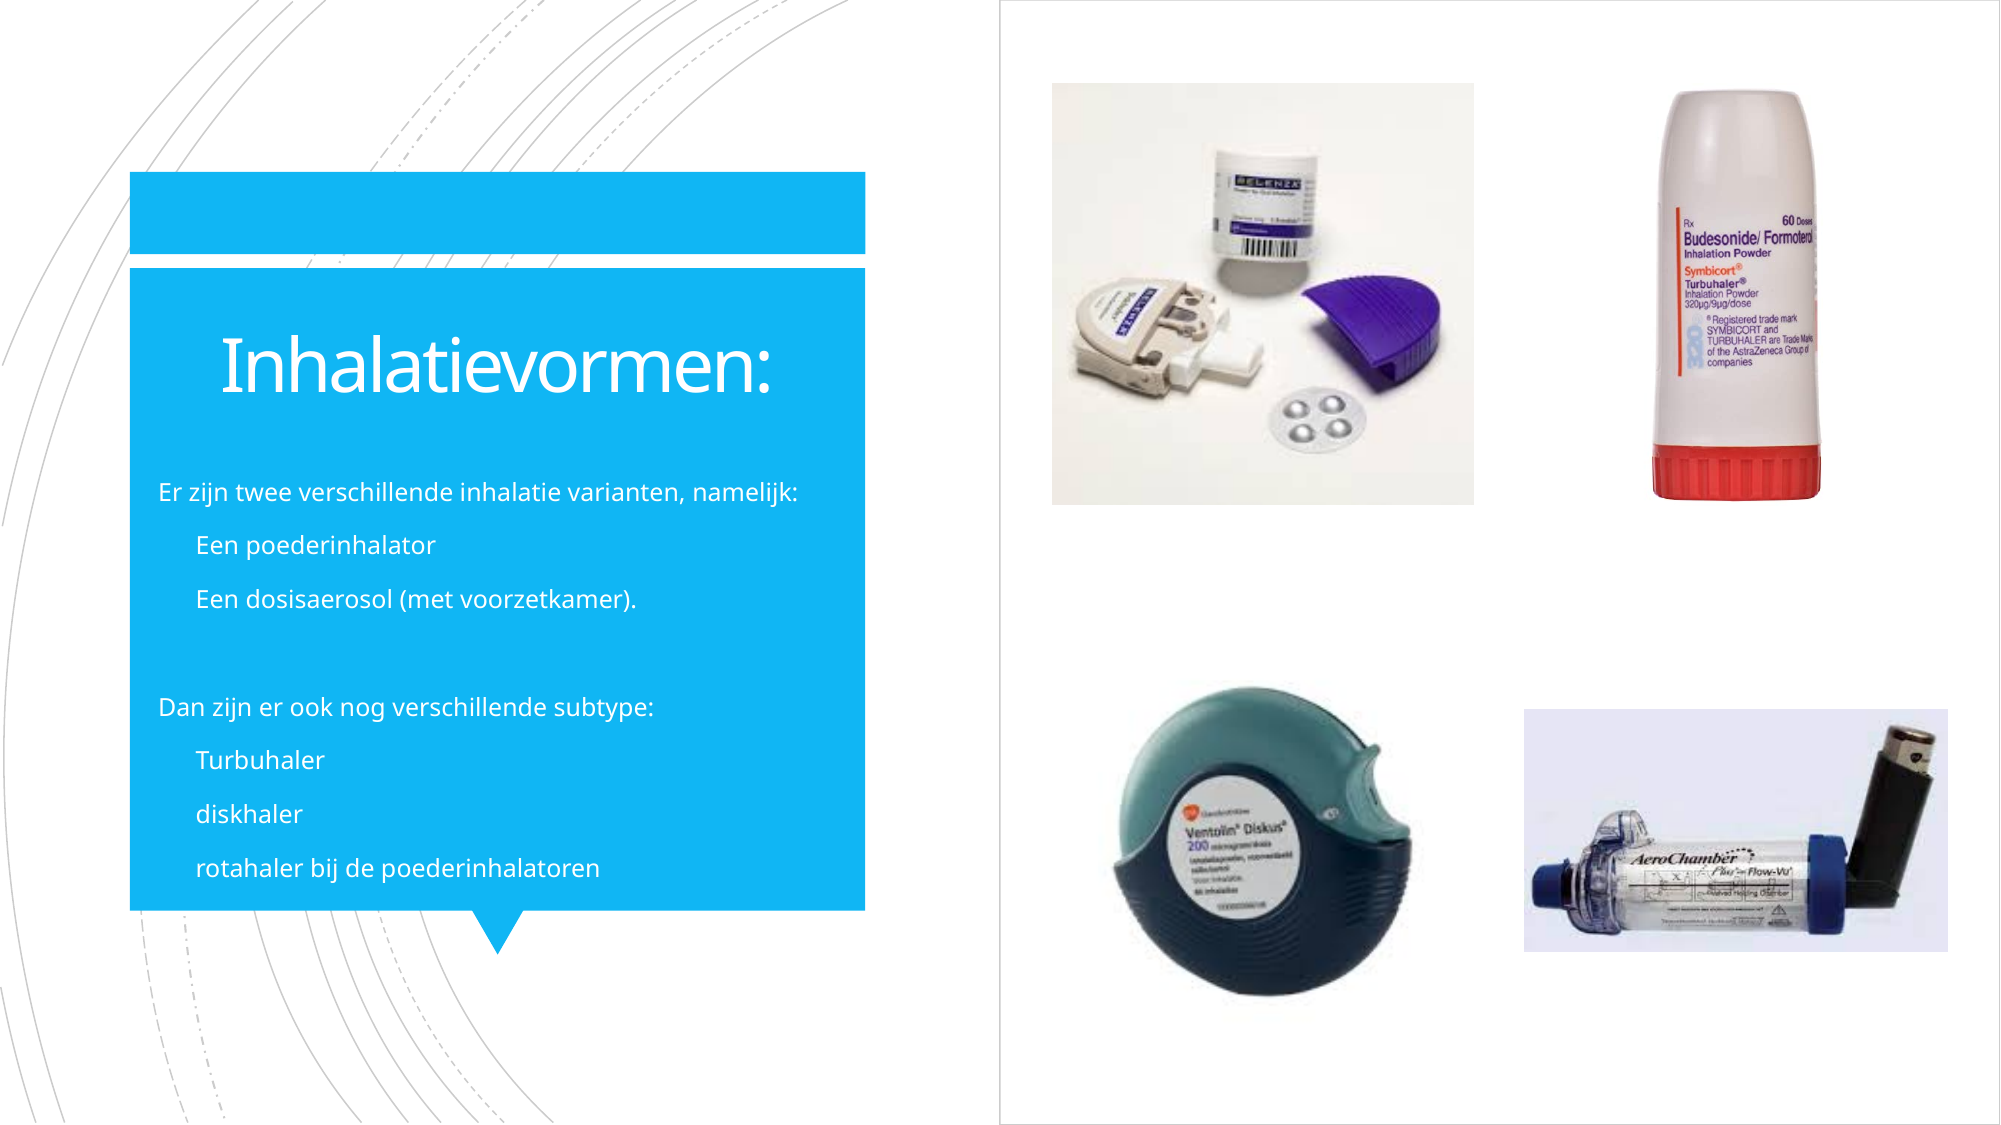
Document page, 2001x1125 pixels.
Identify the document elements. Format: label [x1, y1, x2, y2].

picture [1525, 83, 1948, 506]
text_box [0, 0, 1996, 1125]
text_box [1996, 0, 2000, 1125]
picture [1051, 83, 1474, 506]
picture [1524, 709, 1948, 953]
picture [1068, 588, 1457, 1074]
